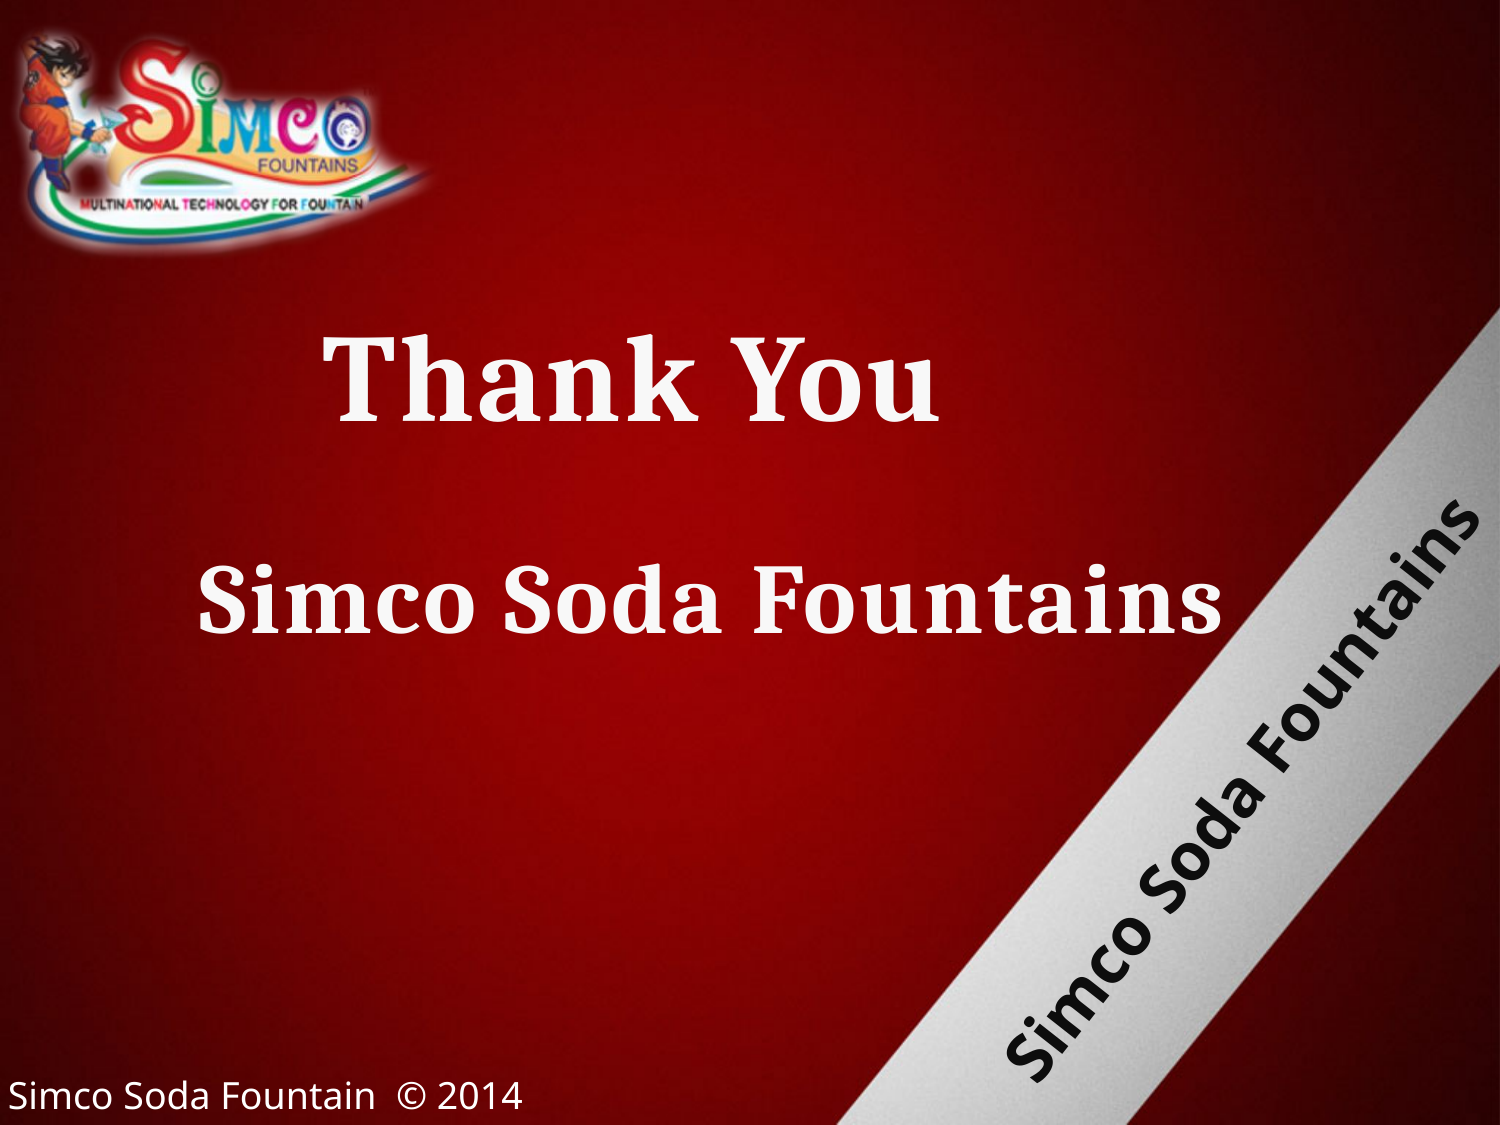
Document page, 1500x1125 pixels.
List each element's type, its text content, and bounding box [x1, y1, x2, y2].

text_box Simco Soda Fountains [184, 526, 1241, 662]
picture [0, 0, 1500, 1125]
text_box Thank You [307, 289, 1088, 455]
